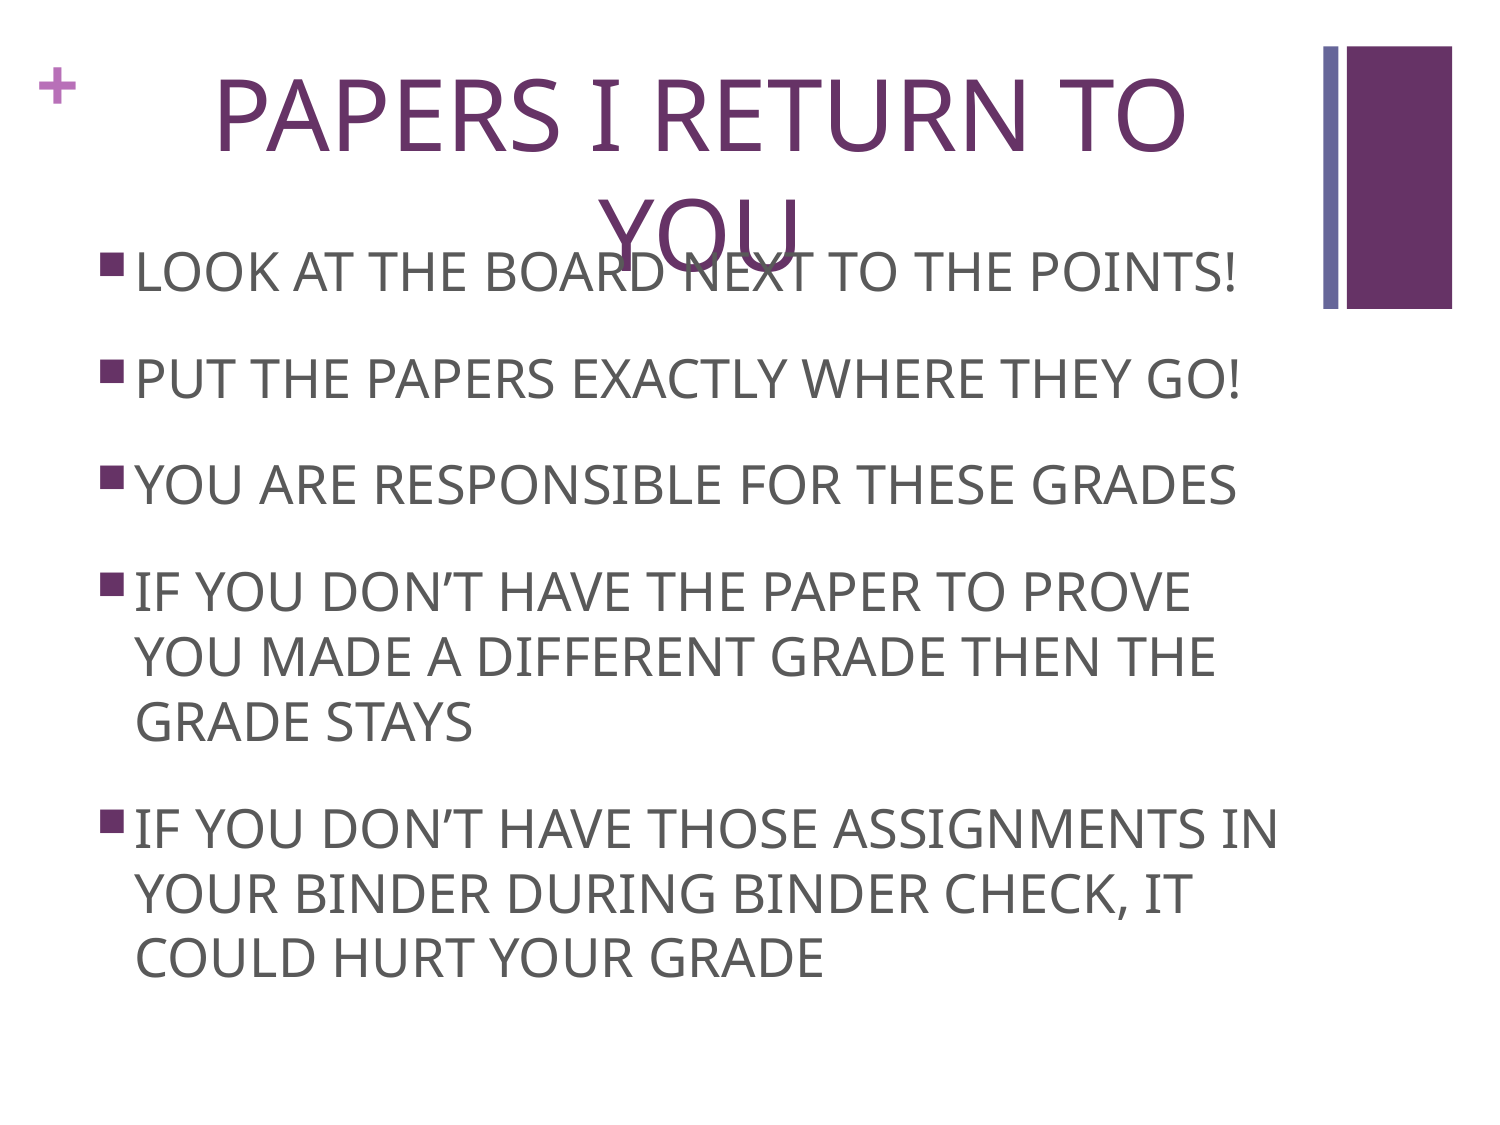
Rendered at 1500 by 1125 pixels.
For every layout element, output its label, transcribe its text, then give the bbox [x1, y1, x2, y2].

list LOOK AT THE BOARD NEXT TO THE POINTS! PUT THE PAPERS EXACTLY WHERE THEY GO! YOU ARE RESPONSIBLE FOR THESE GRADES IF YOU DON’T HAVE THE PAPER TO PROVE YOU MADE A DIFFERENT GRADE THEN THE GRADE STAYS IF YOU DON’T HAVE THOSE ASSIGNMENTS IN YOUR BINDER DURING BINDER CHECK, IT COULD HURT YOUR GRADE [81, 229, 1322, 1062]
title PAPERS I RETURN TO YOU [81, 43, 1322, 227]
